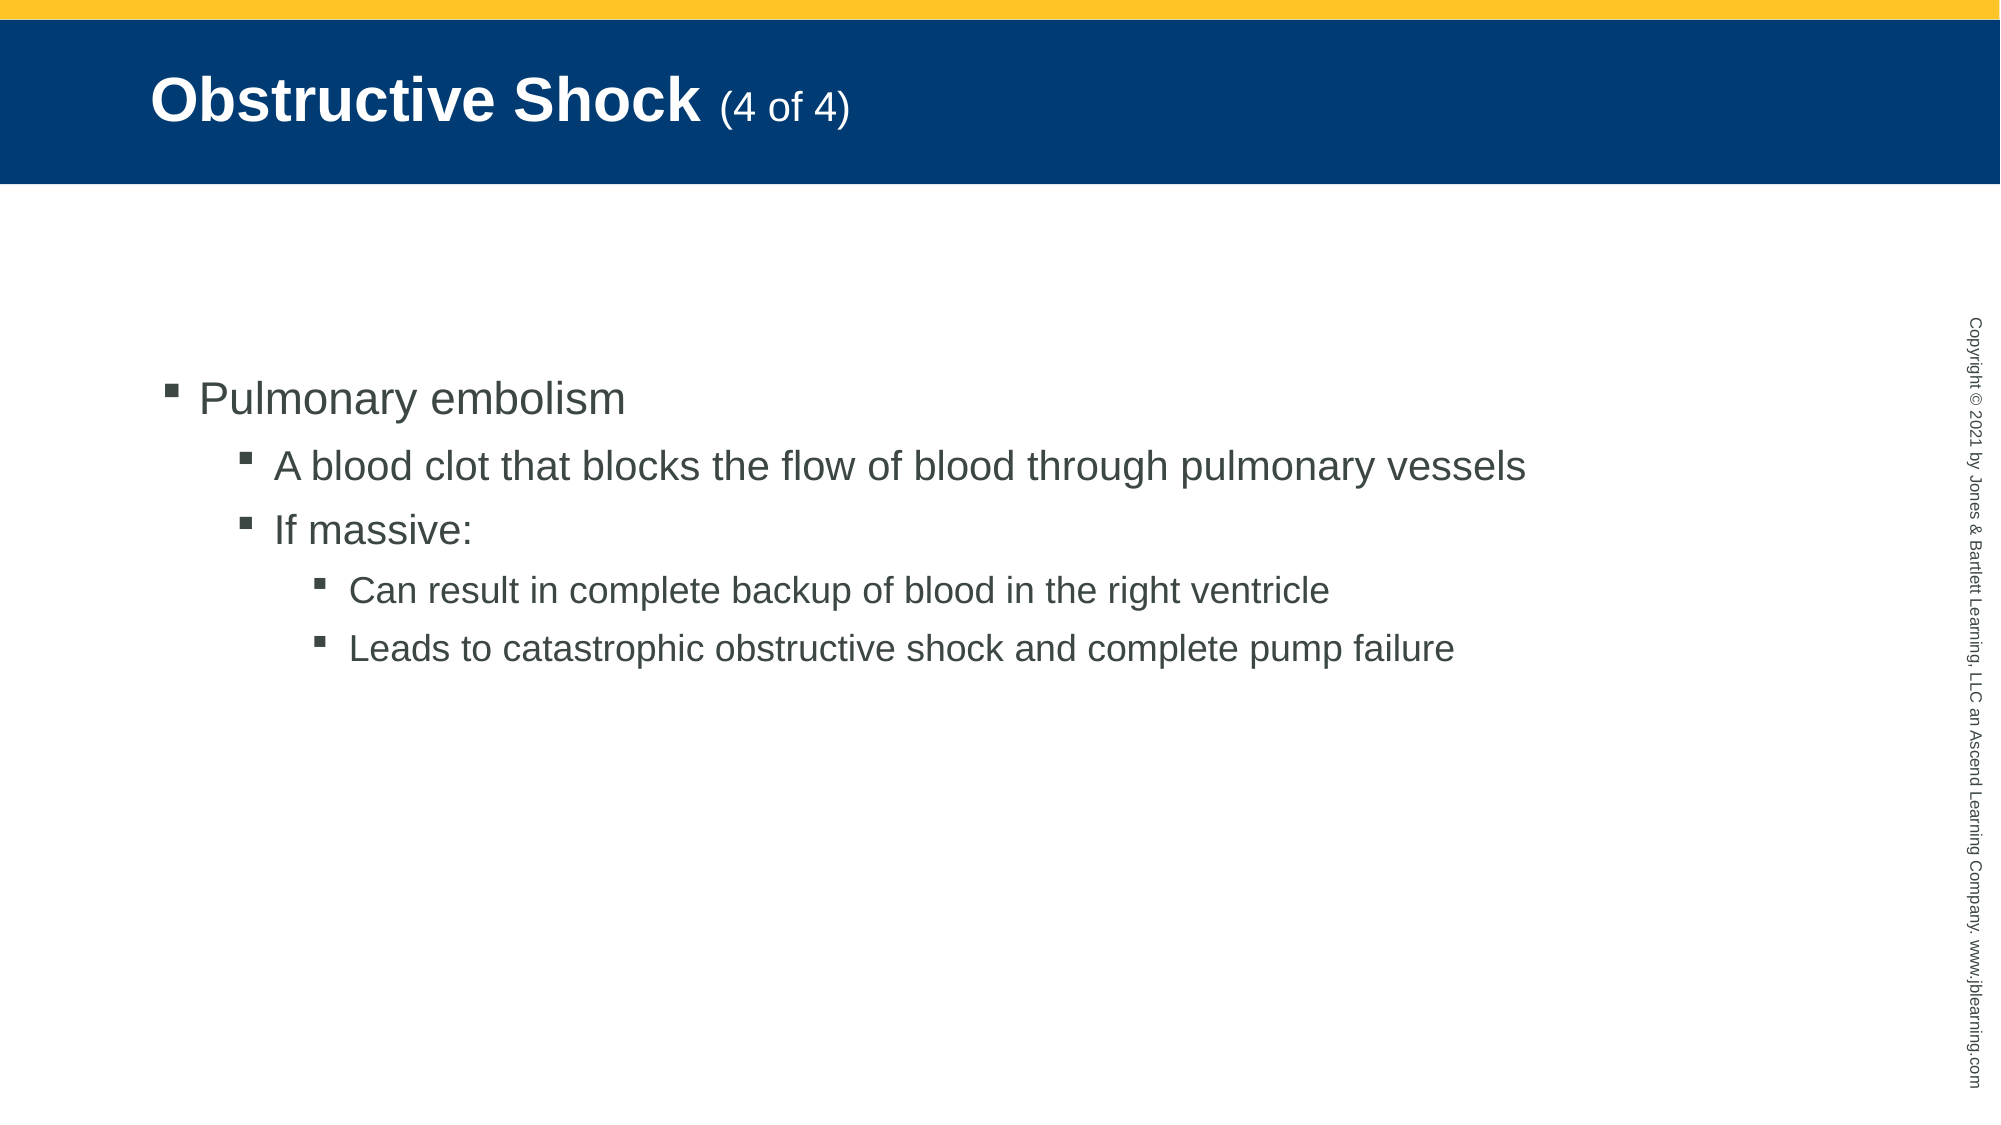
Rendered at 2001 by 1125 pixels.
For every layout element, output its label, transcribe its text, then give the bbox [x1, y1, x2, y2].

title Obstructive Shock (4 of 4) [0, 19, 2000, 185]
list Pulmonary embolism A blood clot that blocks the flow of blood through pulmonary vessels If massive: Can result in complete backup of blood in the right ventricle Leads to catastrophic obstructive shock and complete pump failure [146, 361, 1859, 1016]
